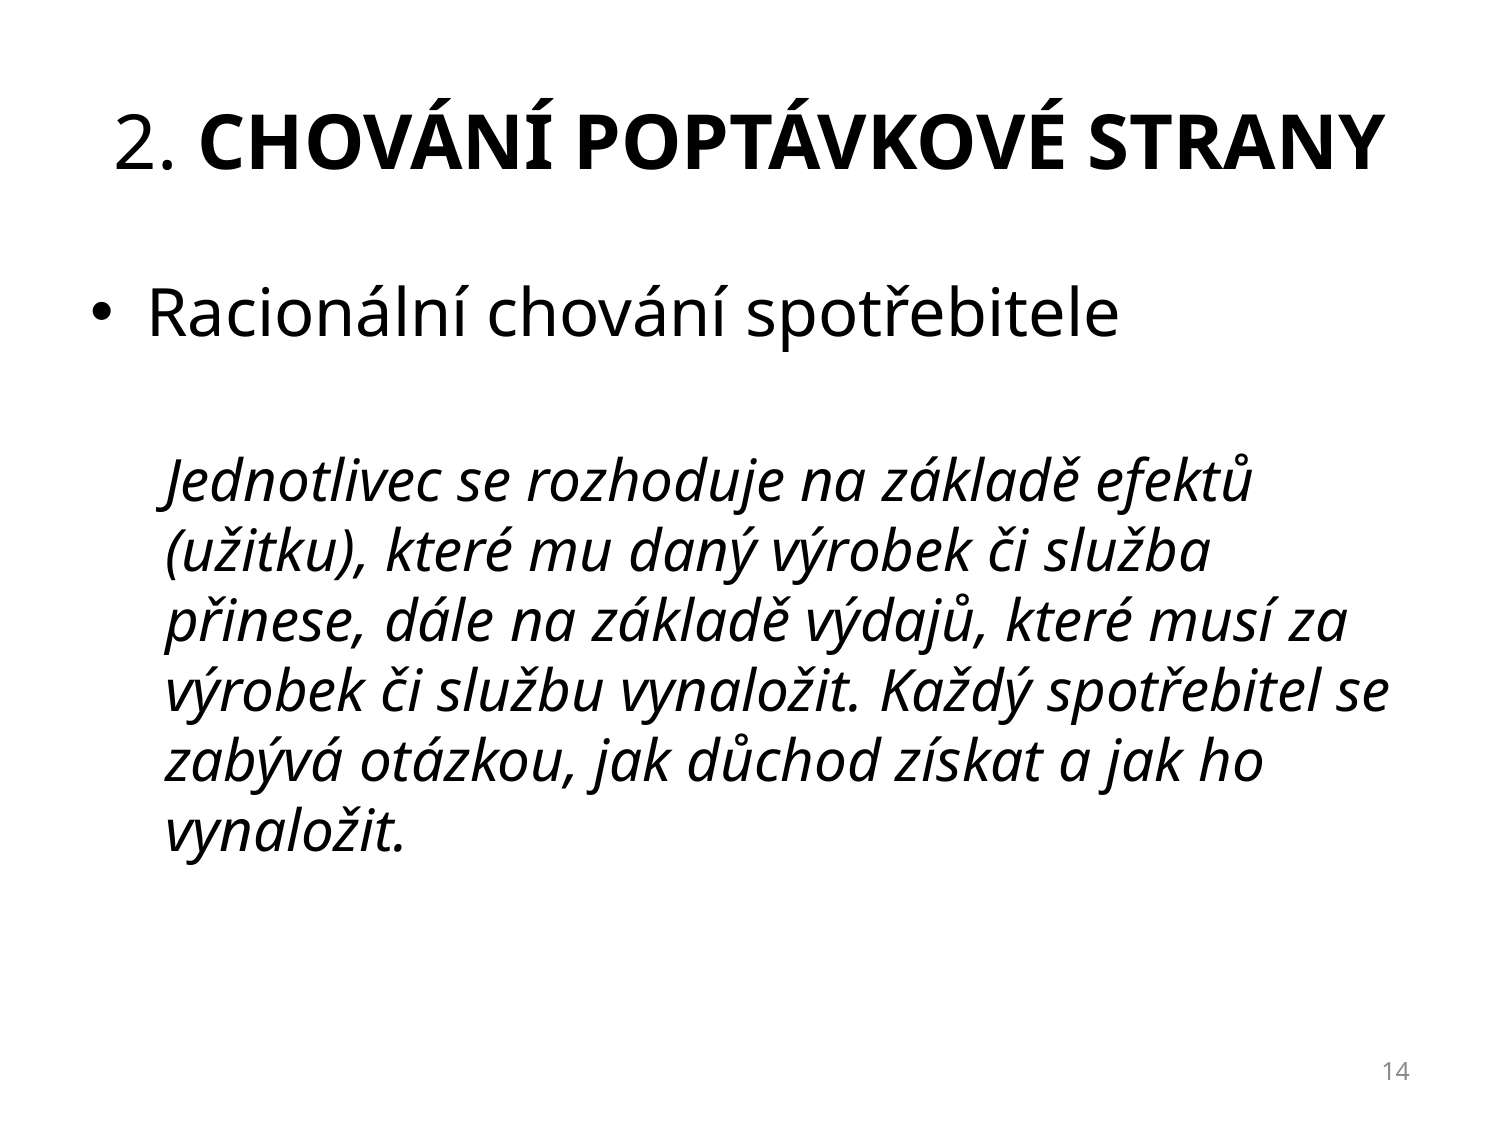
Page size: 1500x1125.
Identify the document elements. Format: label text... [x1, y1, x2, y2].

slide_number 14 [1074, 1042, 1425, 1103]
title 2. chování poptávkové strany [75, 45, 1425, 233]
list Racionální chování spotřebitele Jednotlivec se rozhoduje na základě efektů (užitku), které mu daný výrobek či služba přinese, dále na základě výdajů, které musí za výrobek či službu vynaložit. Každý spotřebitel se zabývá otázkou, jak důchod získat a jak ho vynaložit. [75, 262, 1425, 1005]
